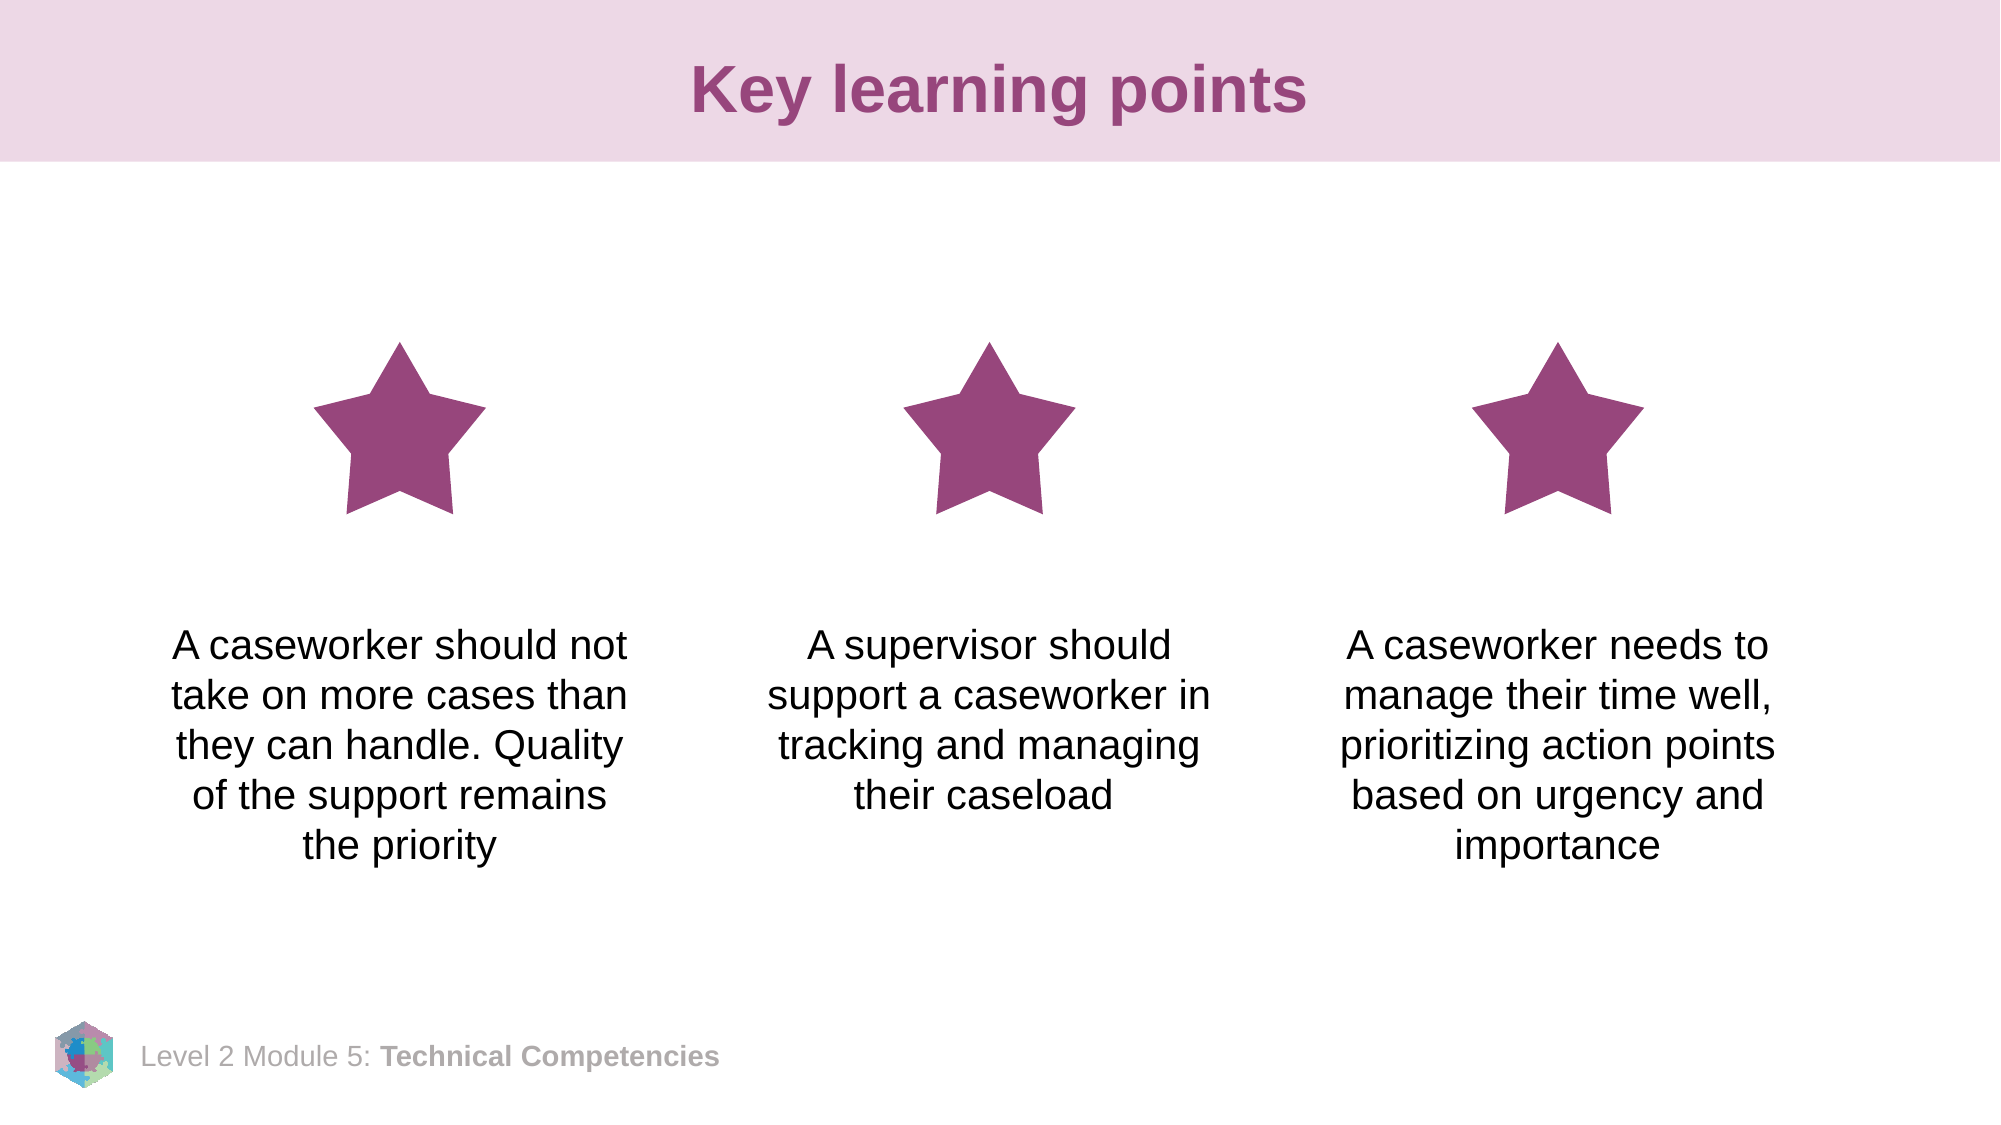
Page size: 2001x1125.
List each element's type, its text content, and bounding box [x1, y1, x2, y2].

text_box A supervisor should support a caseworker in tracking and managing their caseload [751, 610, 1227, 826]
picture [55, 1021, 113, 1088]
text_box A caseworker should not take on more cases than they can handle. Quality of the support remains the priority [156, 610, 644, 876]
text_box A caseworker needs to manage their time well, prioritizing action points based on urgency and importance [1320, 610, 1796, 876]
text_box [313, 341, 487, 515]
text_box [903, 341, 1076, 515]
text_box [1471, 341, 1645, 515]
title Key learning points [137, 19, 1863, 163]
